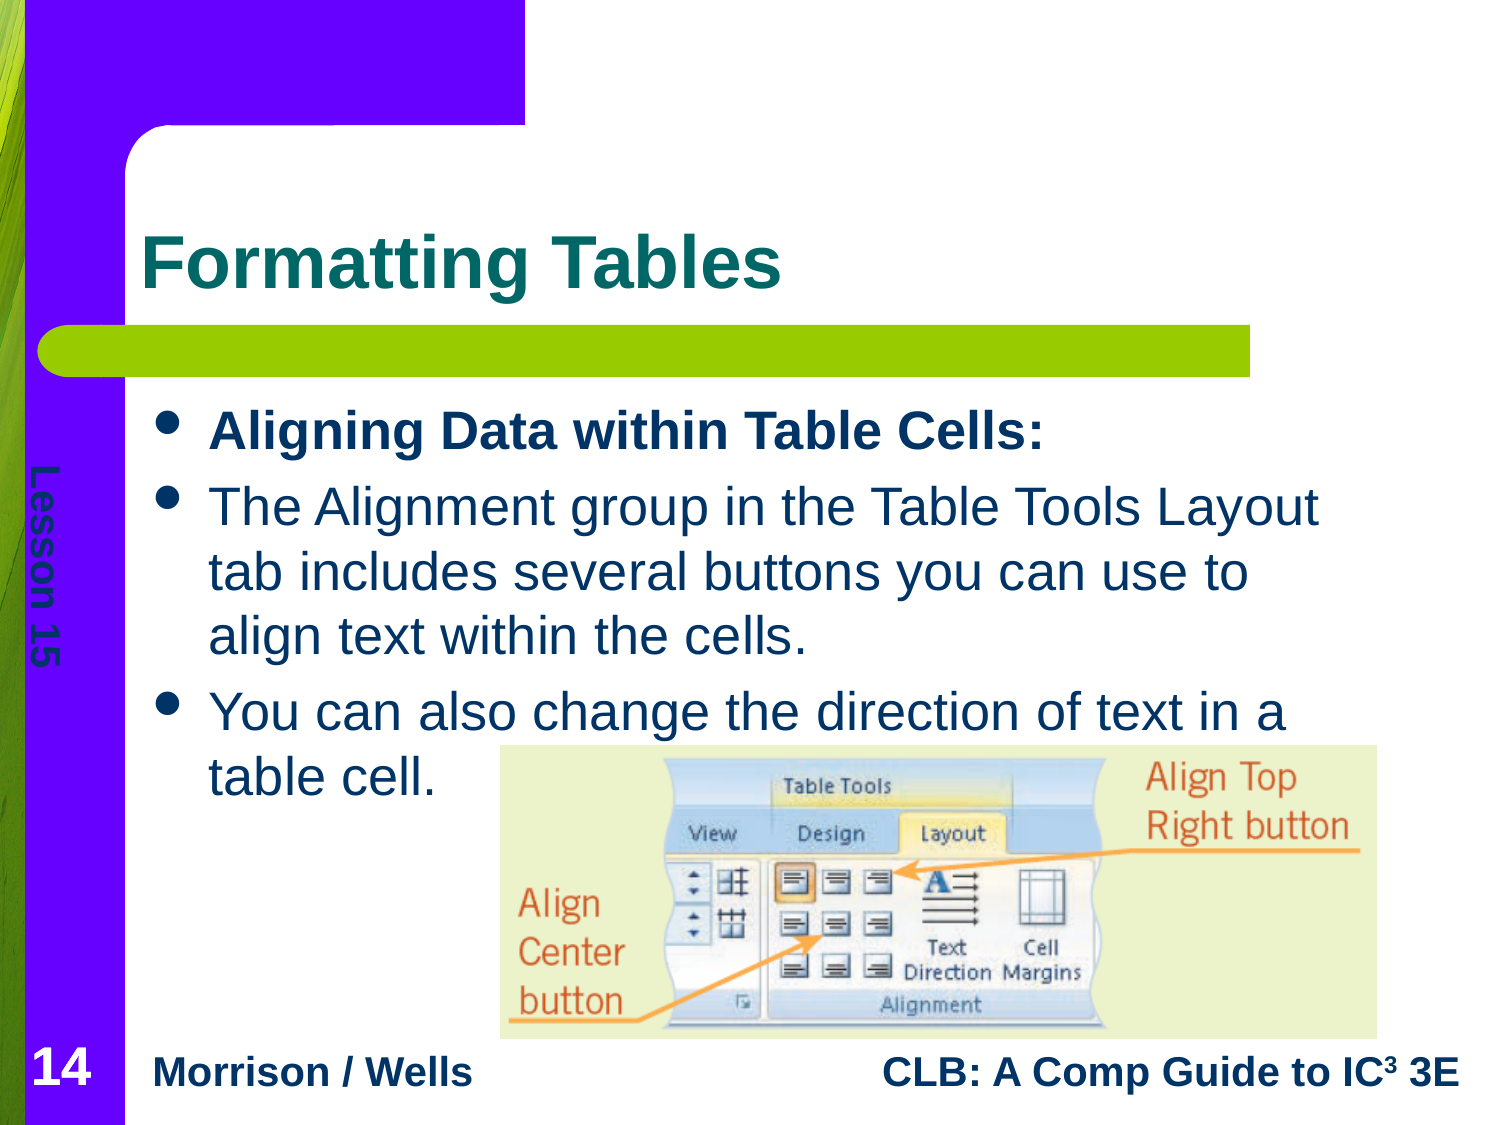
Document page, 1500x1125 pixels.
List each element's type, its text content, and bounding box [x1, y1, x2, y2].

text_box 14 [13, 1023, 111, 1105]
picture [0, 0, 25, 1125]
list Aligning Data within Table Cells: The Alignment group in the Table Tools Layout tab includes several buttons you can use to align text within the cells. You can also change the direction of text in a table cell. [137, 387, 1388, 1013]
picture [499, 745, 1377, 1040]
title Formatting Tables [124, 124, 1426, 313]
